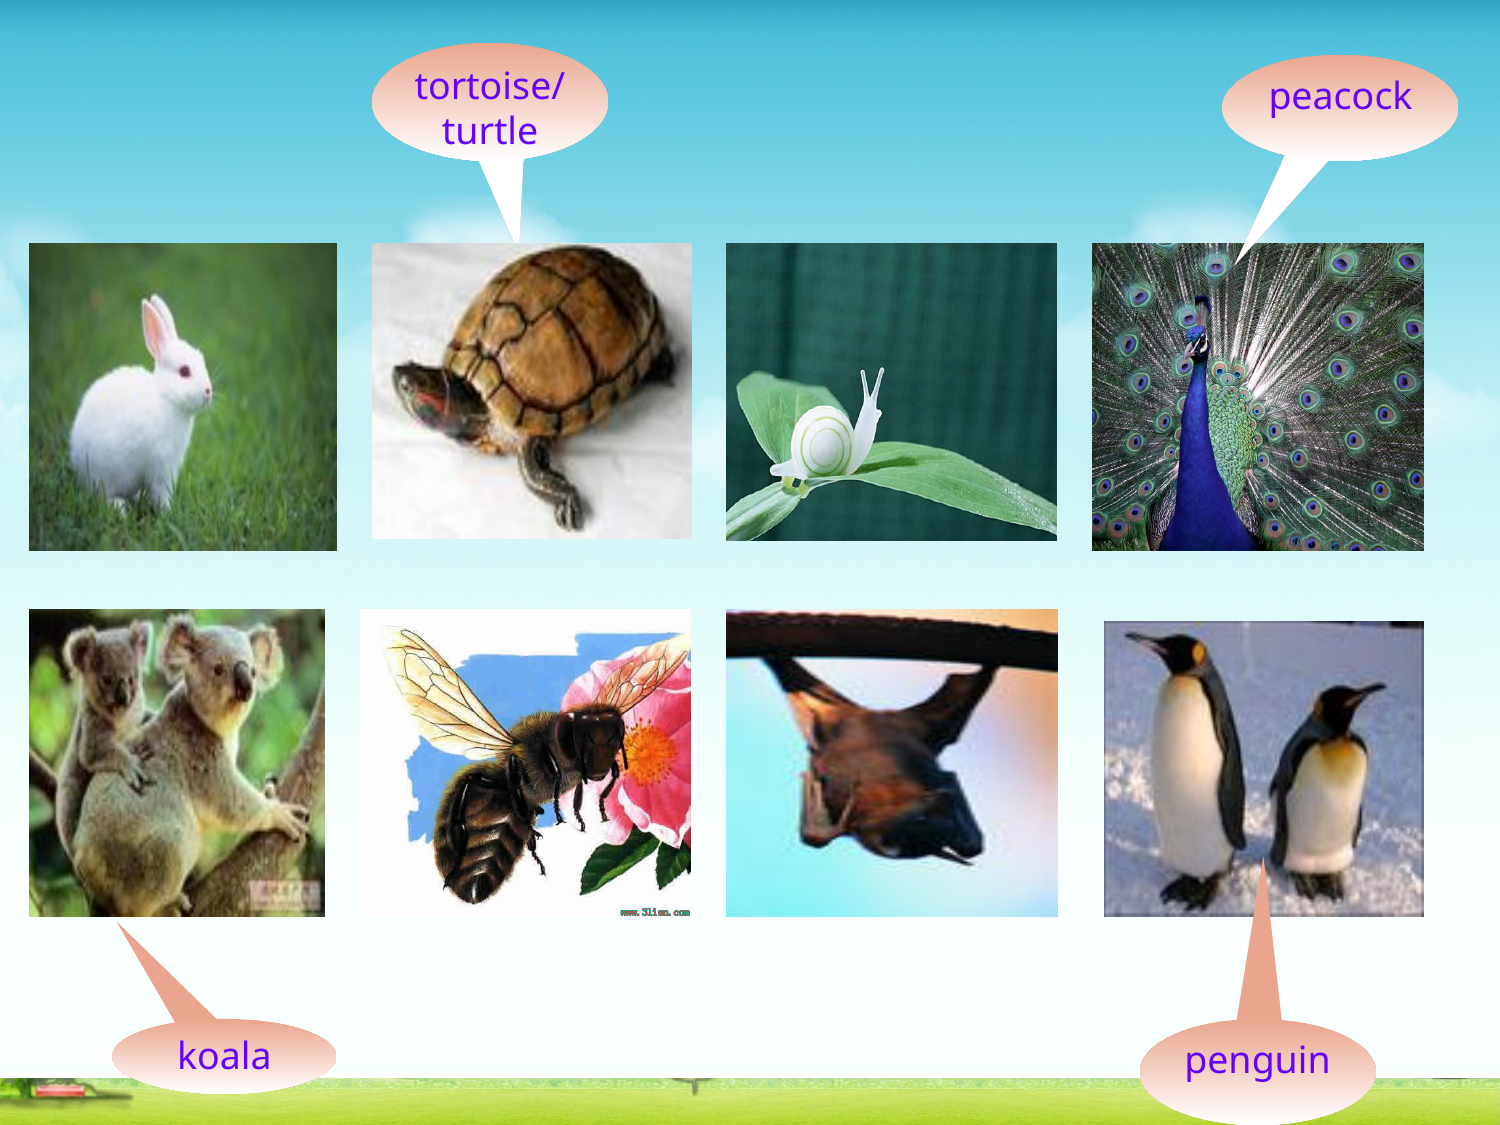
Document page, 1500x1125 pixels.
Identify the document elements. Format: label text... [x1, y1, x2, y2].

picture [0, 0, 1500, 1125]
text_box peacock [1222, 54, 1459, 241]
text_box koala [112, 925, 337, 1094]
text_box penguin [1139, 926, 1376, 1125]
text_box tortoise/turtle [371, 42, 609, 241]
